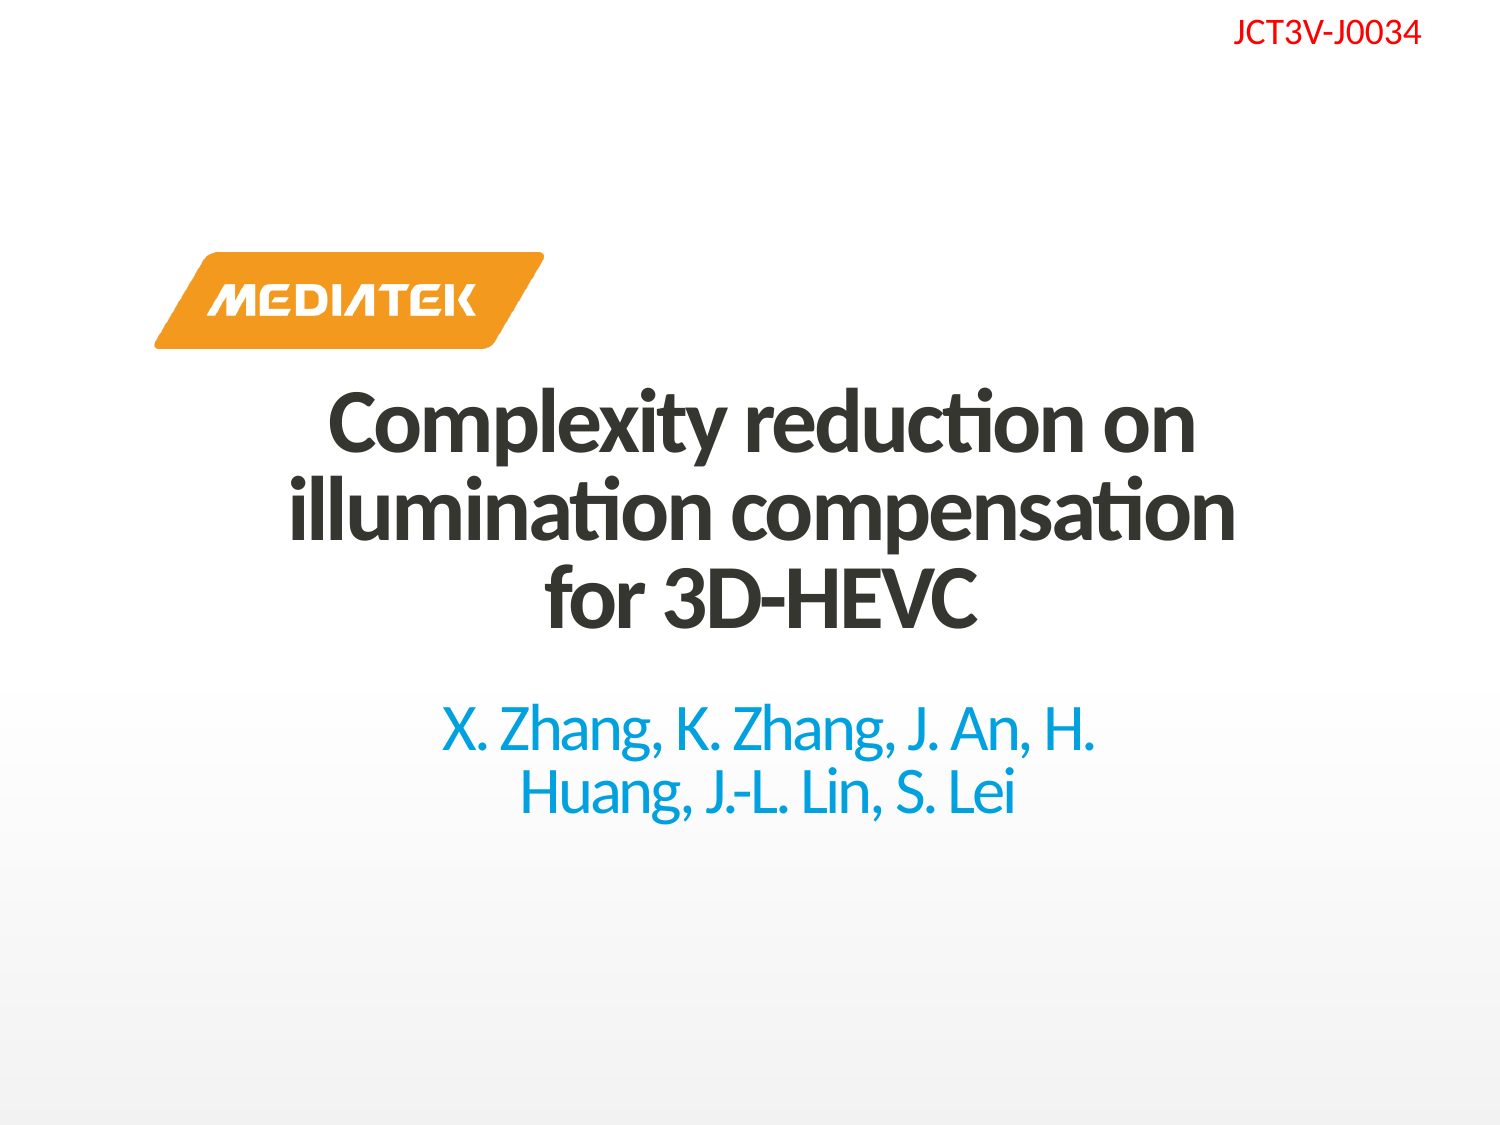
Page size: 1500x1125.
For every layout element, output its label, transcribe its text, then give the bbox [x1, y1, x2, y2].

picture [154, 252, 544, 349]
subtitle X. Zhang, K. Zhang, J. An, H. Huang, J.-L. Lin, S. Lei [351, 691, 1187, 1004]
title Complexity reduction on illumination compensation for 3D-HEVC [222, 375, 1301, 680]
